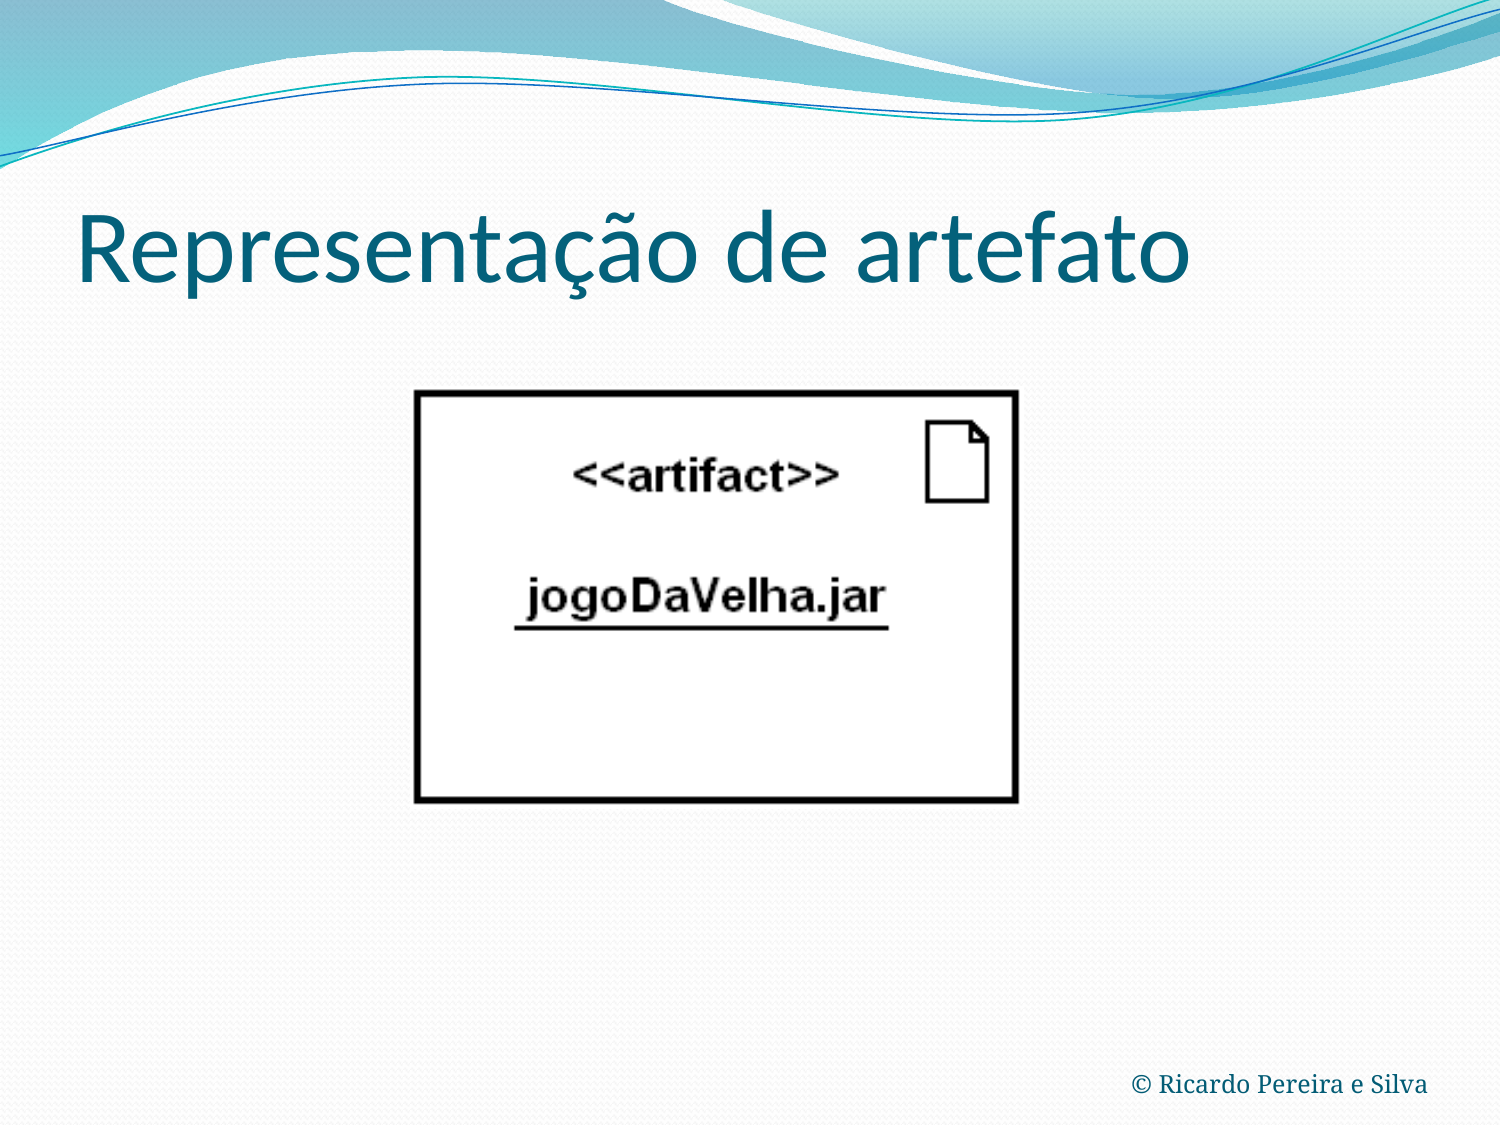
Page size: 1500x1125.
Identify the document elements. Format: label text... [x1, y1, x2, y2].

picture [409, 386, 1025, 809]
title Representação de artefato [75, 115, 1425, 303]
footer © Ricardo Pereira e Silva [1101, 1042, 1429, 1103]
